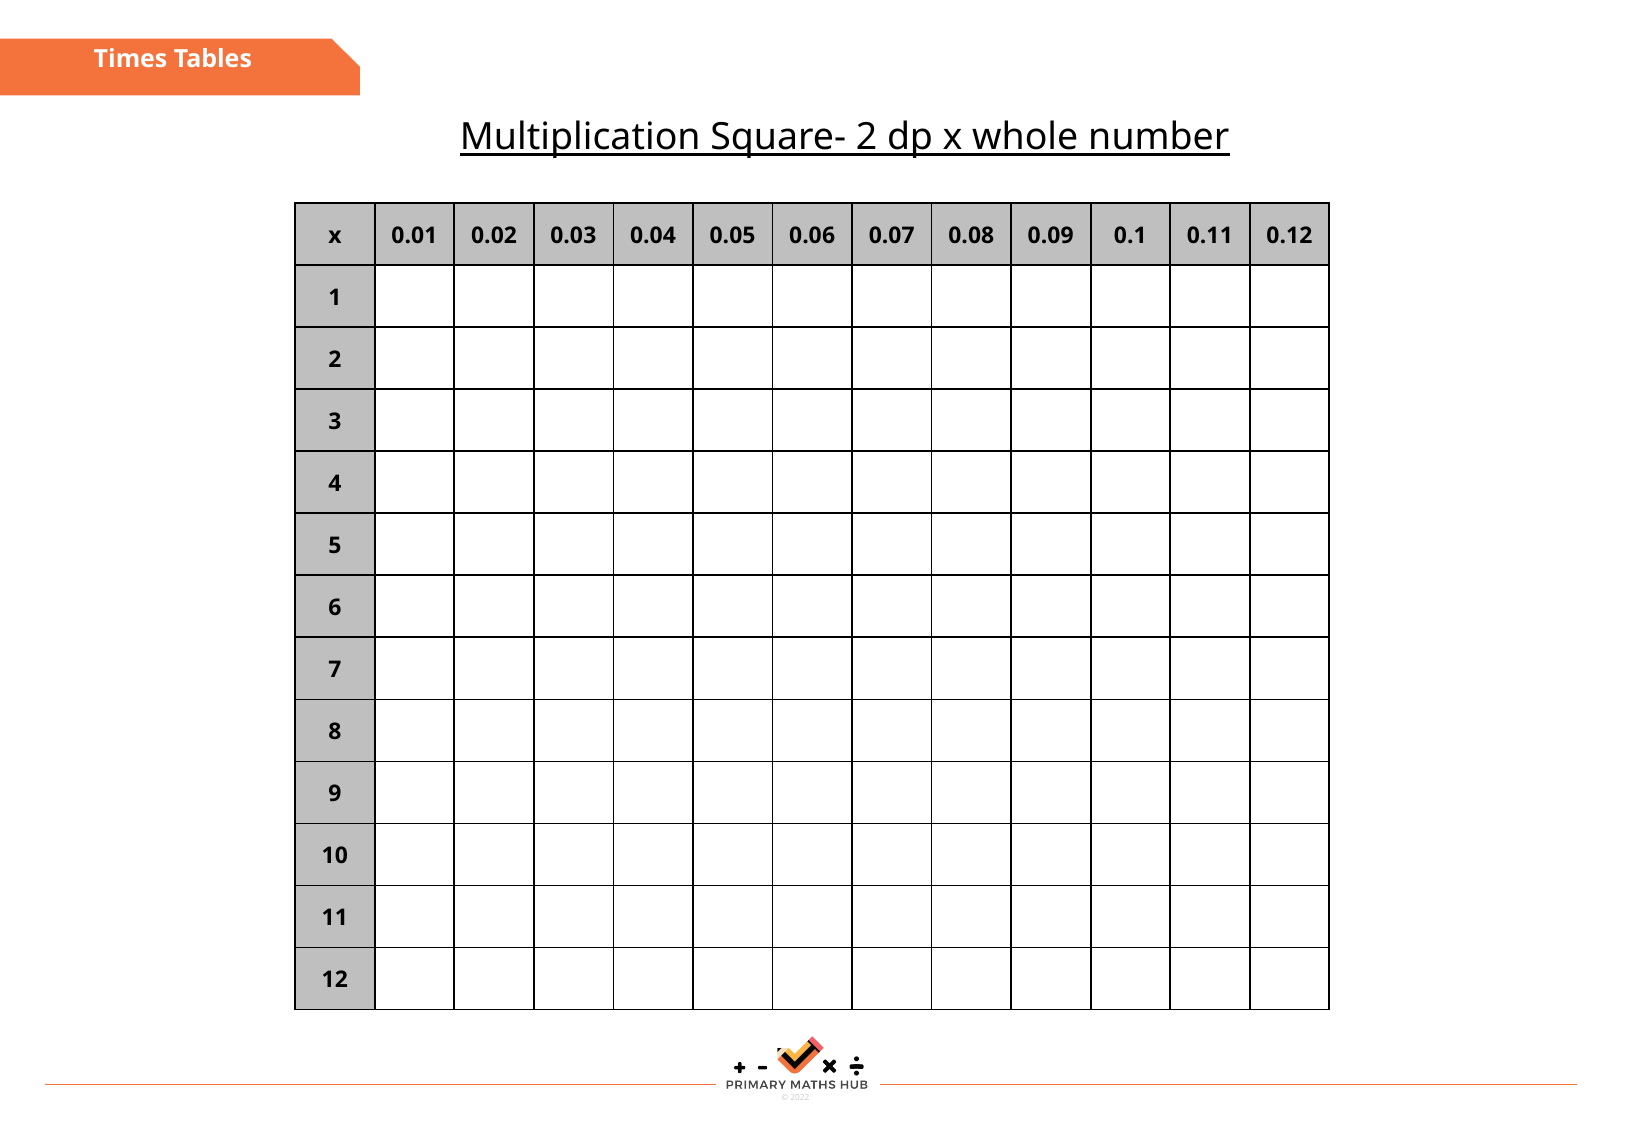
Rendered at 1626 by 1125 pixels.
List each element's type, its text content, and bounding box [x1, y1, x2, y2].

table_cell [1171, 452, 1249, 512]
table_cell [773, 762, 851, 823]
table_cell [376, 576, 453, 636]
table_cell [694, 948, 772, 1009]
table_cell [1012, 638, 1090, 699]
table_cell [1171, 328, 1249, 388]
table_cell [853, 824, 931, 885]
table_cell [1092, 886, 1169, 947]
table_cell [932, 576, 1010, 636]
table_cell 11 [296, 886, 374, 947]
table_cell 7 [296, 638, 374, 699]
table_cell [1012, 576, 1090, 636]
table_cell [614, 762, 692, 823]
table_cell [1251, 514, 1328, 574]
table_cell [376, 886, 453, 947]
table_cell [376, 266, 453, 326]
table_cell [614, 514, 692, 574]
table_cell [455, 576, 533, 636]
table_cell [853, 638, 931, 699]
table_cell [376, 948, 453, 1009]
table_cell 10 [296, 824, 374, 885]
table_cell [376, 328, 453, 388]
table_header 0.04 [614, 204, 692, 264]
table_cell [1092, 824, 1169, 885]
table_cell [932, 638, 1010, 699]
table_cell [455, 452, 533, 512]
table_cell [853, 514, 931, 574]
table_cell [1171, 266, 1249, 326]
table_cell [853, 700, 931, 761]
table_cell [1171, 390, 1249, 450]
table_cell [694, 328, 772, 388]
table_cell [1171, 700, 1249, 761]
table_cell [853, 390, 931, 450]
table_cell [455, 762, 533, 823]
table_cell [1092, 390, 1169, 450]
table_cell [932, 328, 1010, 388]
table_cell [853, 576, 931, 636]
table_cell [694, 824, 772, 885]
table_cell [694, 514, 772, 574]
table_cell [535, 514, 613, 574]
table_cell [614, 948, 692, 1009]
table_header 0.03 [535, 204, 613, 264]
picture [722, 1034, 872, 1094]
table_cell [1171, 824, 1249, 885]
table_cell 6 [296, 576, 374, 636]
table_cell [773, 390, 851, 450]
table_cell [376, 638, 453, 699]
table_cell 1 [296, 266, 374, 326]
table_cell [535, 886, 613, 947]
table_cell [853, 452, 931, 512]
table_cell [1171, 886, 1249, 947]
table_cell [535, 576, 613, 636]
table_cell [773, 452, 851, 512]
table_cell [1012, 700, 1090, 761]
table_cell [932, 886, 1010, 947]
table_cell [1092, 328, 1169, 388]
table_cell [535, 824, 613, 885]
text_box Times Tables [0, 37, 361, 97]
table_header 0.12 [1251, 204, 1328, 264]
table_cell [773, 328, 851, 388]
table_cell [1251, 266, 1328, 326]
table_cell [773, 576, 851, 636]
table_cell [455, 638, 533, 699]
table_cell [455, 700, 533, 761]
table_cell [694, 452, 772, 512]
table_cell [1012, 514, 1090, 574]
table_cell [1251, 824, 1328, 885]
table_cell [535, 266, 613, 326]
table_cell [1251, 948, 1328, 1009]
table_cell [773, 266, 851, 326]
table_cell [376, 514, 453, 574]
table_header 0.09 [1012, 204, 1090, 264]
table_cell 2 [296, 328, 374, 388]
table_cell [1251, 328, 1328, 388]
table_cell [376, 390, 453, 450]
table_cell [932, 452, 1010, 512]
table_header 0.11 [1171, 204, 1249, 264]
table_cell [614, 824, 692, 885]
table_cell [455, 266, 533, 326]
table_cell [614, 390, 692, 450]
table_cell 3 [296, 390, 374, 450]
table_header 0.06 [773, 204, 851, 264]
table_cell [932, 514, 1010, 574]
table_header 0.1 [1092, 204, 1169, 264]
table_cell [1012, 762, 1090, 823]
table_header 0.05 [694, 204, 772, 264]
table_cell [614, 638, 692, 699]
table_cell [1012, 328, 1090, 388]
table_cell [1171, 638, 1249, 699]
table_cell [1092, 762, 1169, 823]
table_cell [694, 390, 772, 450]
table_cell [773, 824, 851, 885]
table_cell [694, 886, 772, 947]
text_box Multiplication Square- 2 dp x whole number [445, 105, 1246, 165]
table_cell [455, 514, 533, 574]
table_cell [1092, 514, 1169, 574]
table_cell [535, 700, 613, 761]
table_cell [694, 576, 772, 636]
table_cell [376, 762, 453, 823]
table_cell [455, 824, 533, 885]
table_cell [1171, 948, 1249, 1009]
table_header 0.08 [932, 204, 1010, 264]
table_cell [853, 948, 931, 1009]
table_cell [932, 824, 1010, 885]
table_cell [694, 762, 772, 823]
table_cell [1092, 266, 1169, 326]
table_cell [1171, 514, 1249, 574]
table_cell [1012, 266, 1090, 326]
text_box © 2022 [720, 1084, 870, 1110]
table_cell [1092, 638, 1169, 699]
table_cell 4 [296, 452, 374, 512]
table_cell [1012, 824, 1090, 885]
table_cell [614, 576, 692, 636]
table_cell [614, 700, 692, 761]
table_cell 5 [296, 514, 374, 574]
table_cell 12 [296, 948, 374, 1009]
table_header 0.01 [376, 204, 453, 264]
table_cell [1092, 576, 1169, 636]
table_cell [1012, 886, 1090, 947]
table_cell [614, 328, 692, 388]
table_cell [535, 390, 613, 450]
table_cell [1251, 700, 1328, 761]
table_cell [614, 266, 692, 326]
table_cell [455, 948, 533, 1009]
table_cell [1251, 638, 1328, 699]
table_cell [853, 266, 931, 326]
table_cell [932, 948, 1010, 1009]
table_cell [455, 886, 533, 947]
table_cell [1171, 576, 1249, 636]
table_cell [1092, 452, 1169, 512]
table_cell [853, 328, 931, 388]
table_cell [535, 948, 613, 1009]
table_cell [932, 762, 1010, 823]
table_cell [773, 514, 851, 574]
table_cell [535, 638, 613, 699]
table_cell [376, 452, 453, 512]
table_cell [1251, 576, 1328, 636]
table_cell [535, 328, 613, 388]
table_cell [1092, 700, 1169, 761]
table_cell [1251, 886, 1328, 947]
table_cell [535, 762, 613, 823]
table_cell [1012, 948, 1090, 1009]
table_cell [614, 452, 692, 512]
table_cell [376, 700, 453, 761]
table_cell [1012, 452, 1090, 512]
table_cell [932, 266, 1010, 326]
table_cell [1251, 452, 1328, 512]
table_header x [296, 204, 374, 264]
table_cell [773, 948, 851, 1009]
table_cell 9 [296, 762, 374, 823]
table_cell [853, 886, 931, 947]
table_cell [773, 638, 851, 699]
table_header 0.02 [455, 204, 533, 264]
table_cell [932, 700, 1010, 761]
table_cell [455, 390, 533, 450]
table_cell [1251, 390, 1328, 450]
table_cell [1251, 762, 1328, 823]
table_cell [614, 886, 692, 947]
table_header 0.07 [853, 204, 931, 264]
table_cell [376, 824, 453, 885]
table_cell [694, 638, 772, 699]
table_cell [455, 328, 533, 388]
table_cell [853, 762, 931, 823]
table_cell [932, 390, 1010, 450]
table_cell [535, 452, 613, 512]
table_cell [1171, 762, 1249, 823]
table_cell [773, 886, 851, 947]
table_cell [773, 700, 851, 761]
table_cell [1092, 948, 1169, 1009]
table_cell [694, 266, 772, 326]
table_cell 8 [296, 700, 374, 761]
table_cell [694, 700, 772, 761]
table_cell [1012, 390, 1090, 450]
